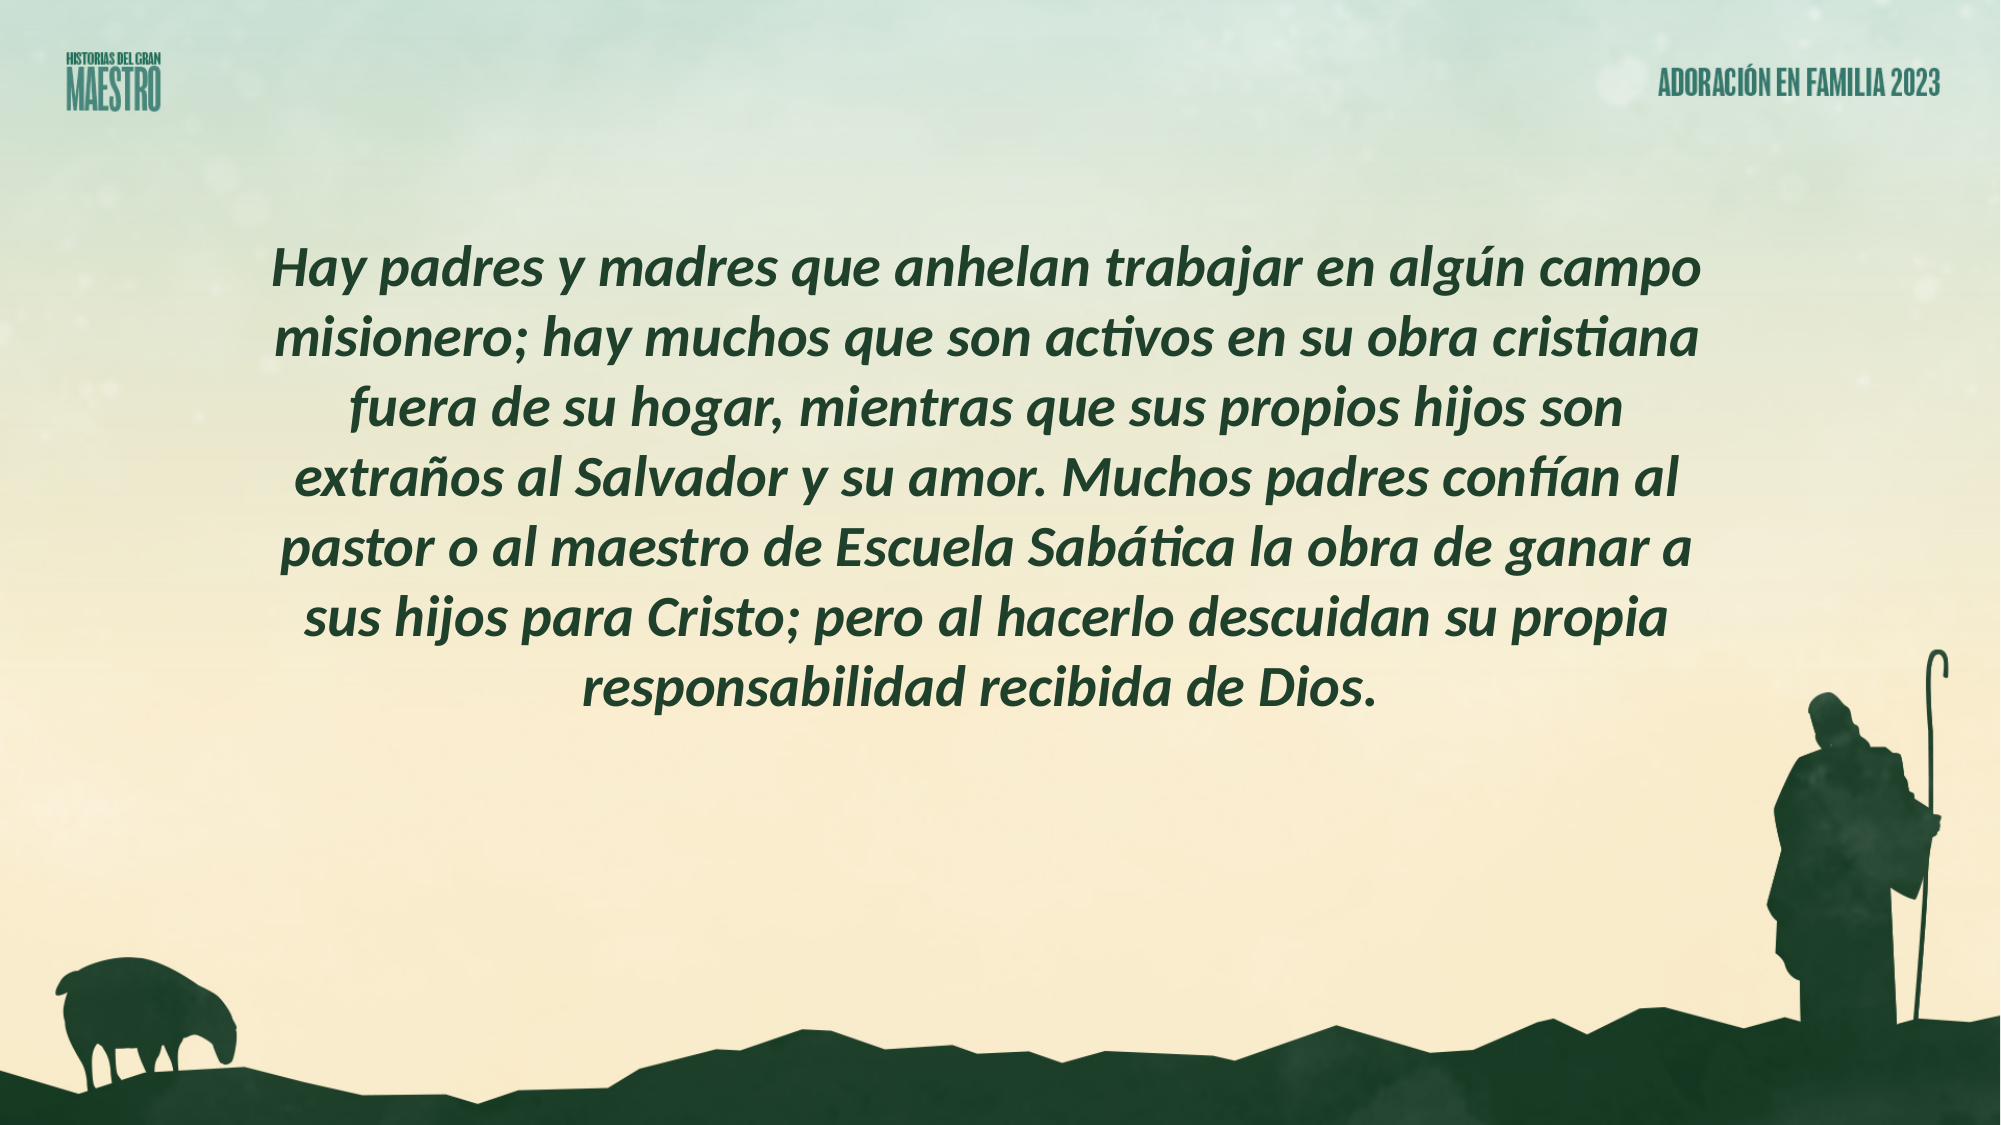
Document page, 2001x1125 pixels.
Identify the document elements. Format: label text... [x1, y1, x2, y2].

picture [0, 0, 2001, 1125]
text_box Hay padres y madres que anhelan trabajar en algún campo misionero; hay muchos que son activos en su obra cristiana fuera de su hogar, mientras que sus propios hijos son extraños al Salvador y su amor. Muchos padres confían al pastor o al maestro de Escuela Sabática la obra de ganar a sus hijos para Cristo; pero al hacerlo descuidan su propia responsabilidad recibida de Dios. [231, 220, 1744, 726]
